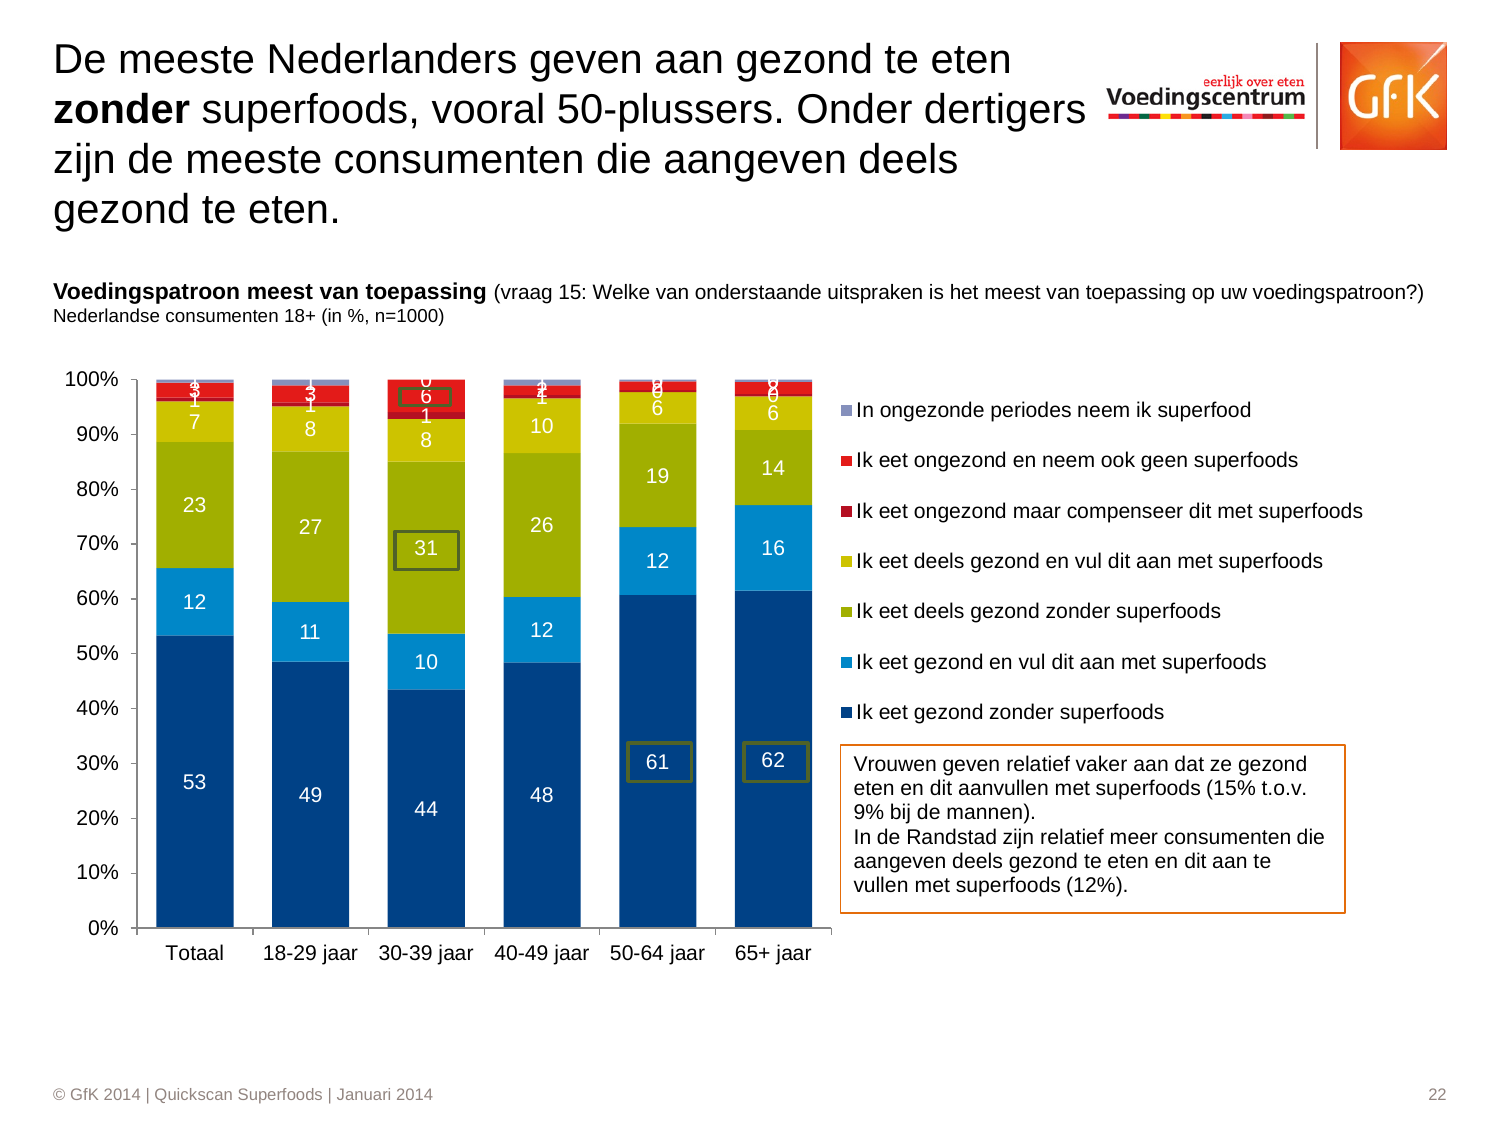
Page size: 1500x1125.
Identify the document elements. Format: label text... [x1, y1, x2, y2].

text_box Voedingspatroon meest van toepassing (vraag 15: Welke van onderstaande uitspraken is het meest van toepassing op uw voedingspatroon?) Nederlandse consumenten 18+ (in %, n=1000) [53, 219, 1436, 327]
picture [52, 358, 1377, 977]
picture [1104, 73, 1306, 120]
title De meeste Nederlanders geven aan gezond te eten zonder superfoods, vooral 50-plussers. Onder dertigers zijn de meeste consumenten die aangeven deels gezond te eten. [53, 42, 1093, 232]
picture [1340, 42, 1447, 150]
